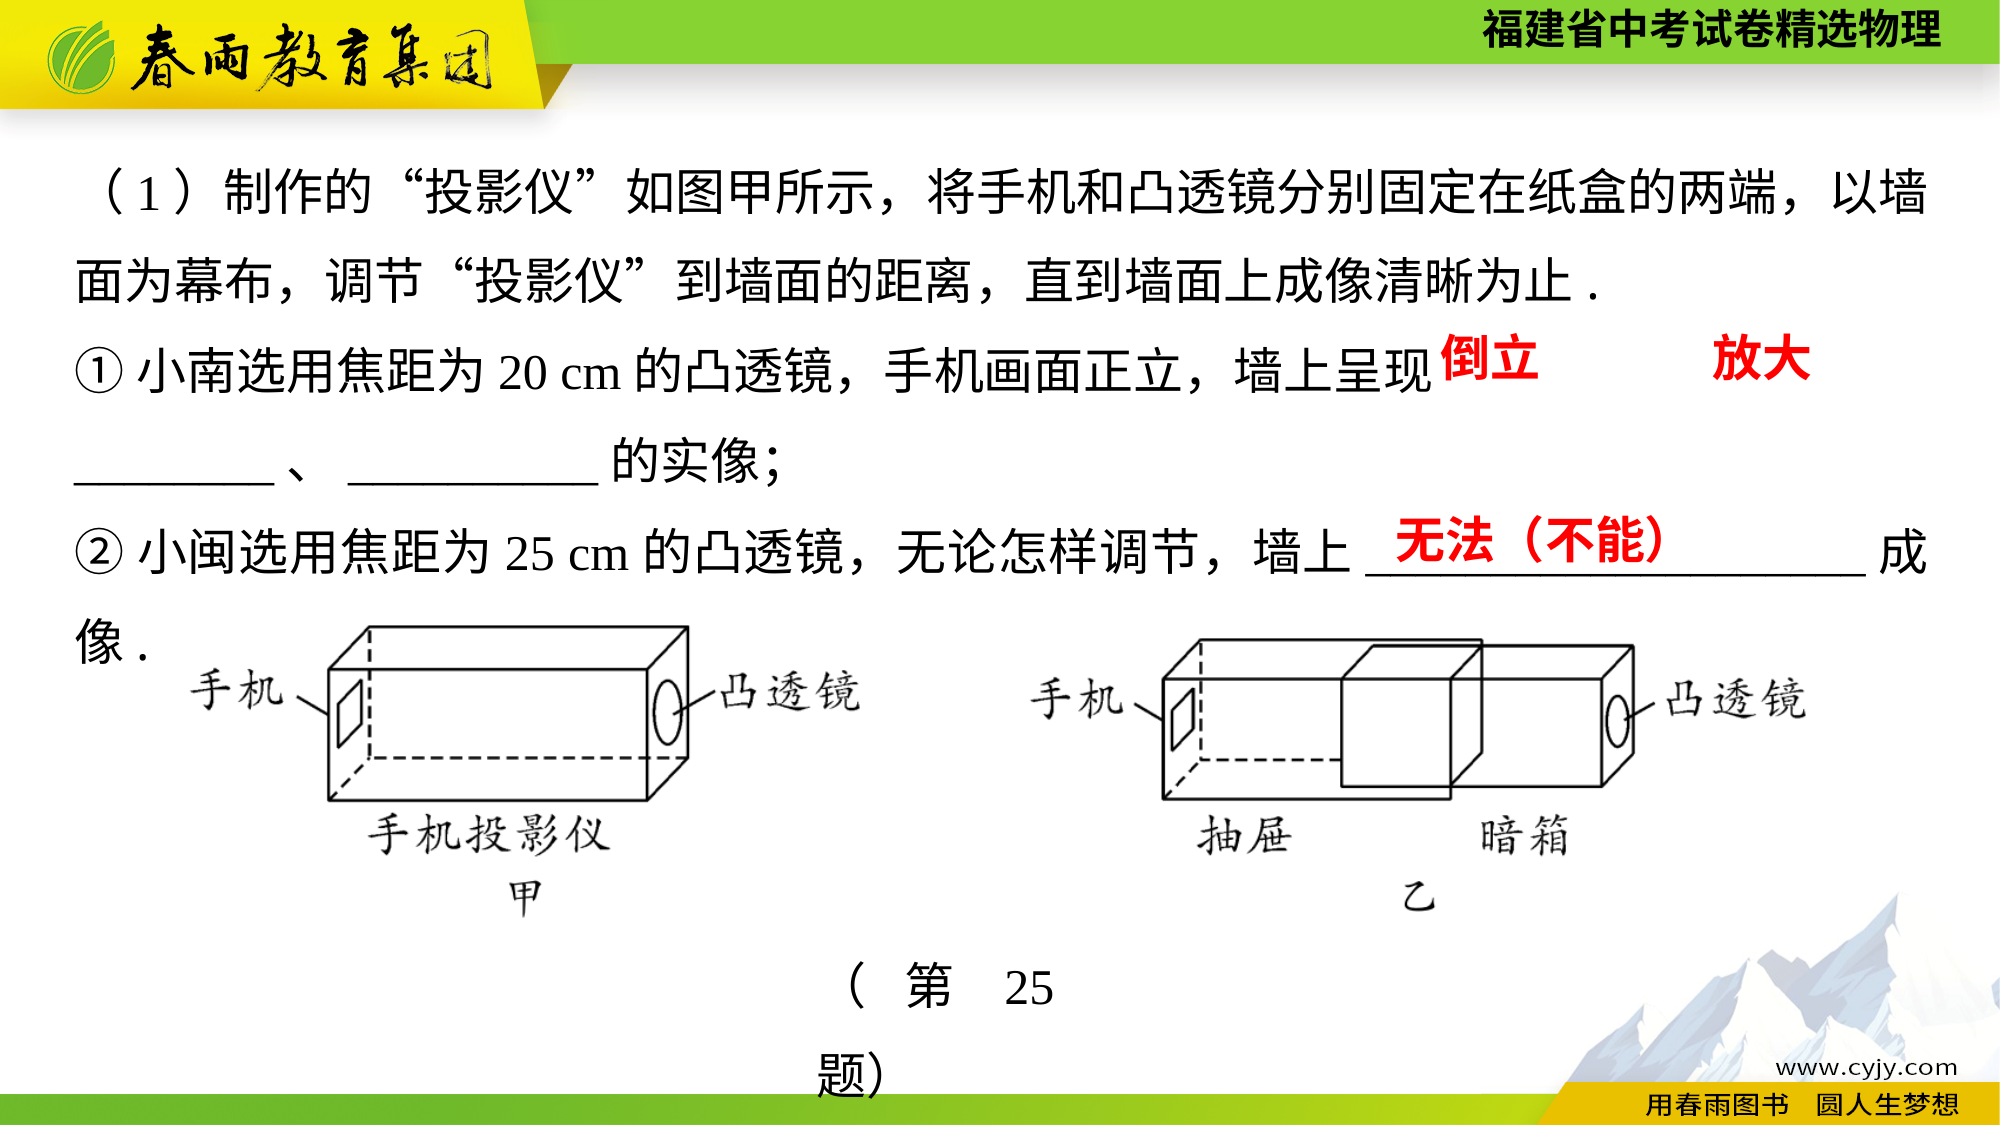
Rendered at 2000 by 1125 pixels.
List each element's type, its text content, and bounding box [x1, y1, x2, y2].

text_box （第25题） [801, 937, 1082, 1022]
picture [0, 0, 2000, 1125]
text_box 倒立 [1426, 319, 1556, 394]
list （1）制作的“投影仪”如图甲所示，将手机和凸透镜分别固定在纸盒的两端，以墙面为幕布，调节“投影仪”到墙面的距离，直到墙面上成像清晰为止. ①小南选用焦距为20 cm的凸透镜，手机画面正立，墙上呈现________、__________的实像； ②小闽选用焦距为25 cm的凸透镜，无论怎样调节，墙上____________________成像. [59, 122, 1944, 592]
text_box 无法（不能） [1380, 470, 1711, 576]
text_box 放大 [1697, 319, 1828, 394]
